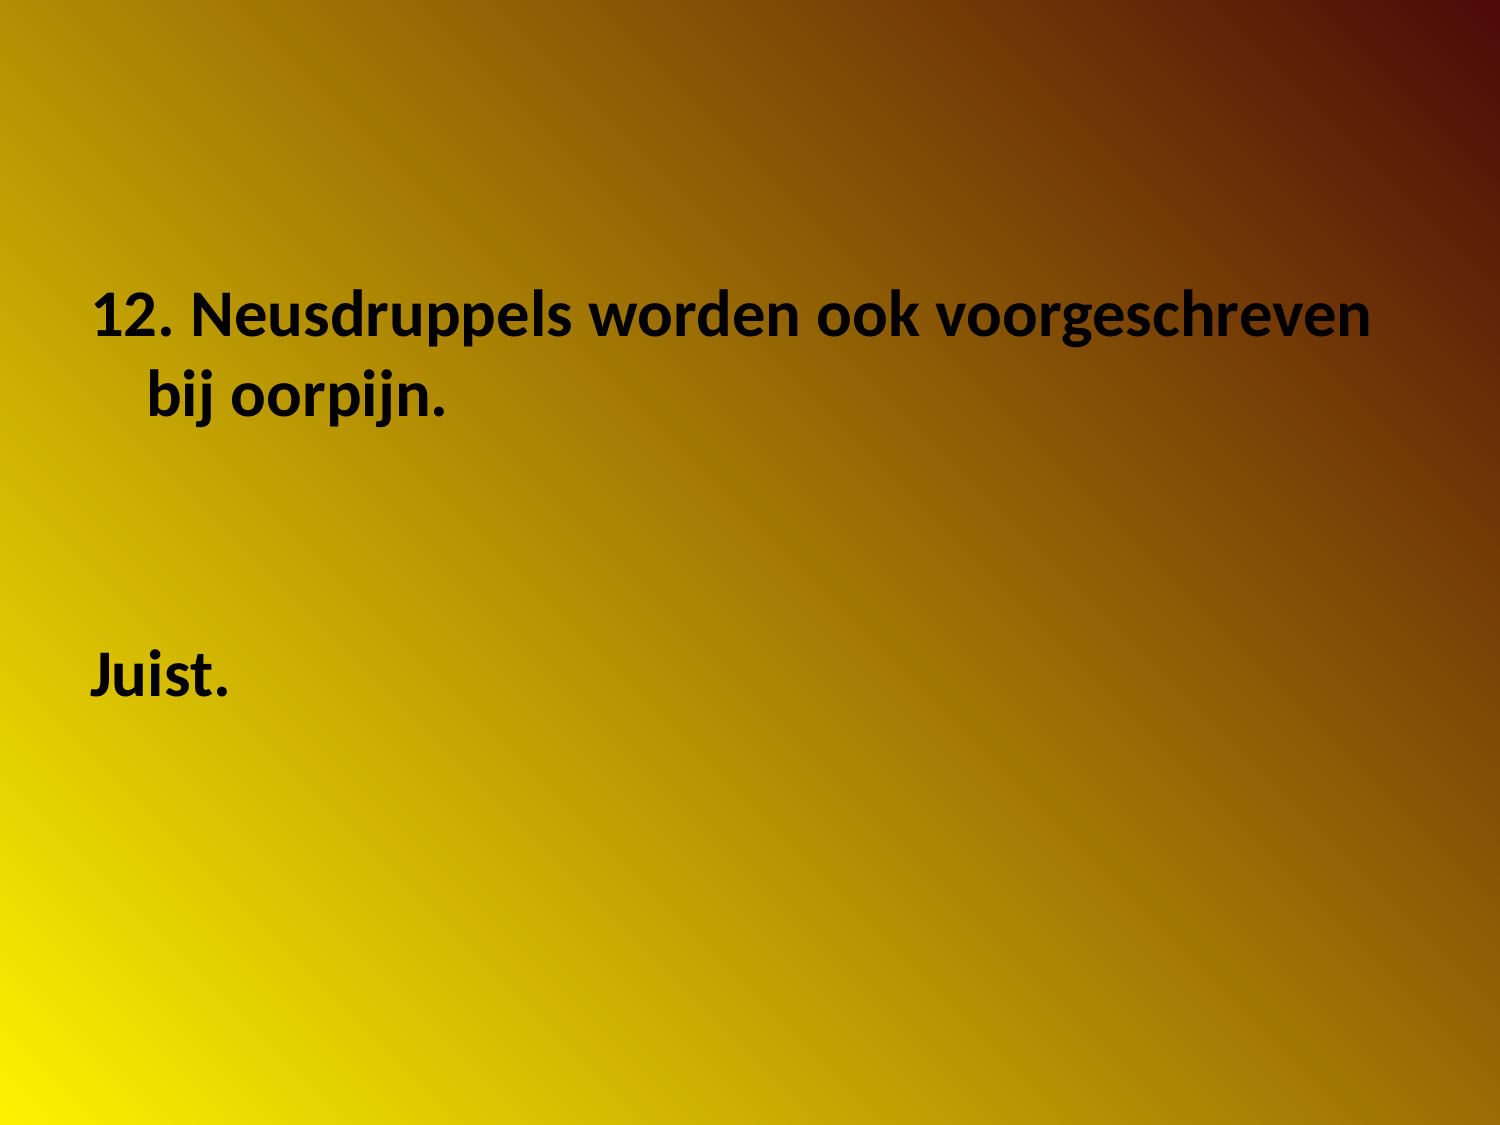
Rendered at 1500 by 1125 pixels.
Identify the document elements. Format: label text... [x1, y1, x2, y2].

list 12. Neusdruppels worden ook voorgeschreven bij oorpijn. Juist. [75, 262, 1425, 1005]
